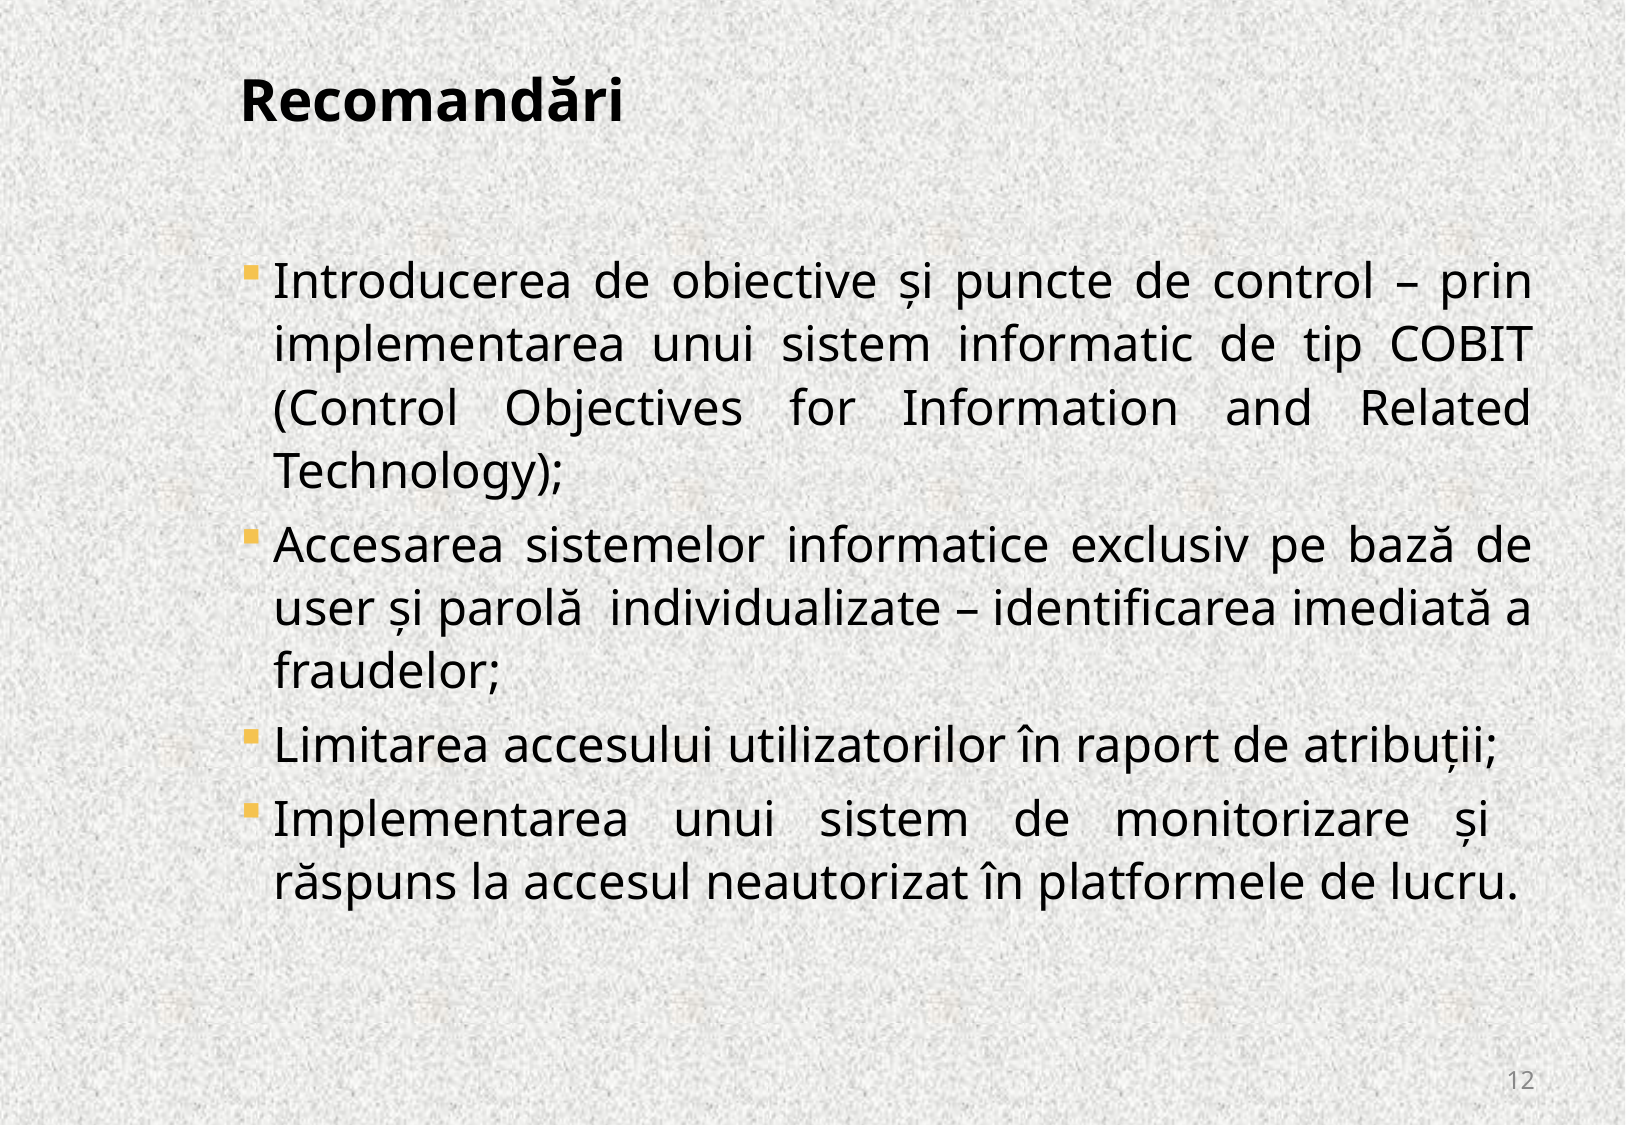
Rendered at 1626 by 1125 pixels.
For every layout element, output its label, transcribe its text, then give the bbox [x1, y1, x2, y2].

slide_number 12 [1475, 1051, 1550, 1112]
picture [0, 0, 1626, 1125]
list Introducerea de obiective și puncte de control – prin implementarea unui sistem informatic de tip COBIT (Control Objectives for Information and Related Technology); Accesarea sistemelor informatice exclusiv pe bază de user și parolă individualizate – identificarea imediată a fraudelor; Limitarea accesului utilizatorilor în raport de atribuții; Implementarea unui sistem de monitorizare și răspuns la accesul neautorizat în platformele de lucru. [225, 237, 1550, 1000]
title Recomandări [225, 32, 1552, 165]
